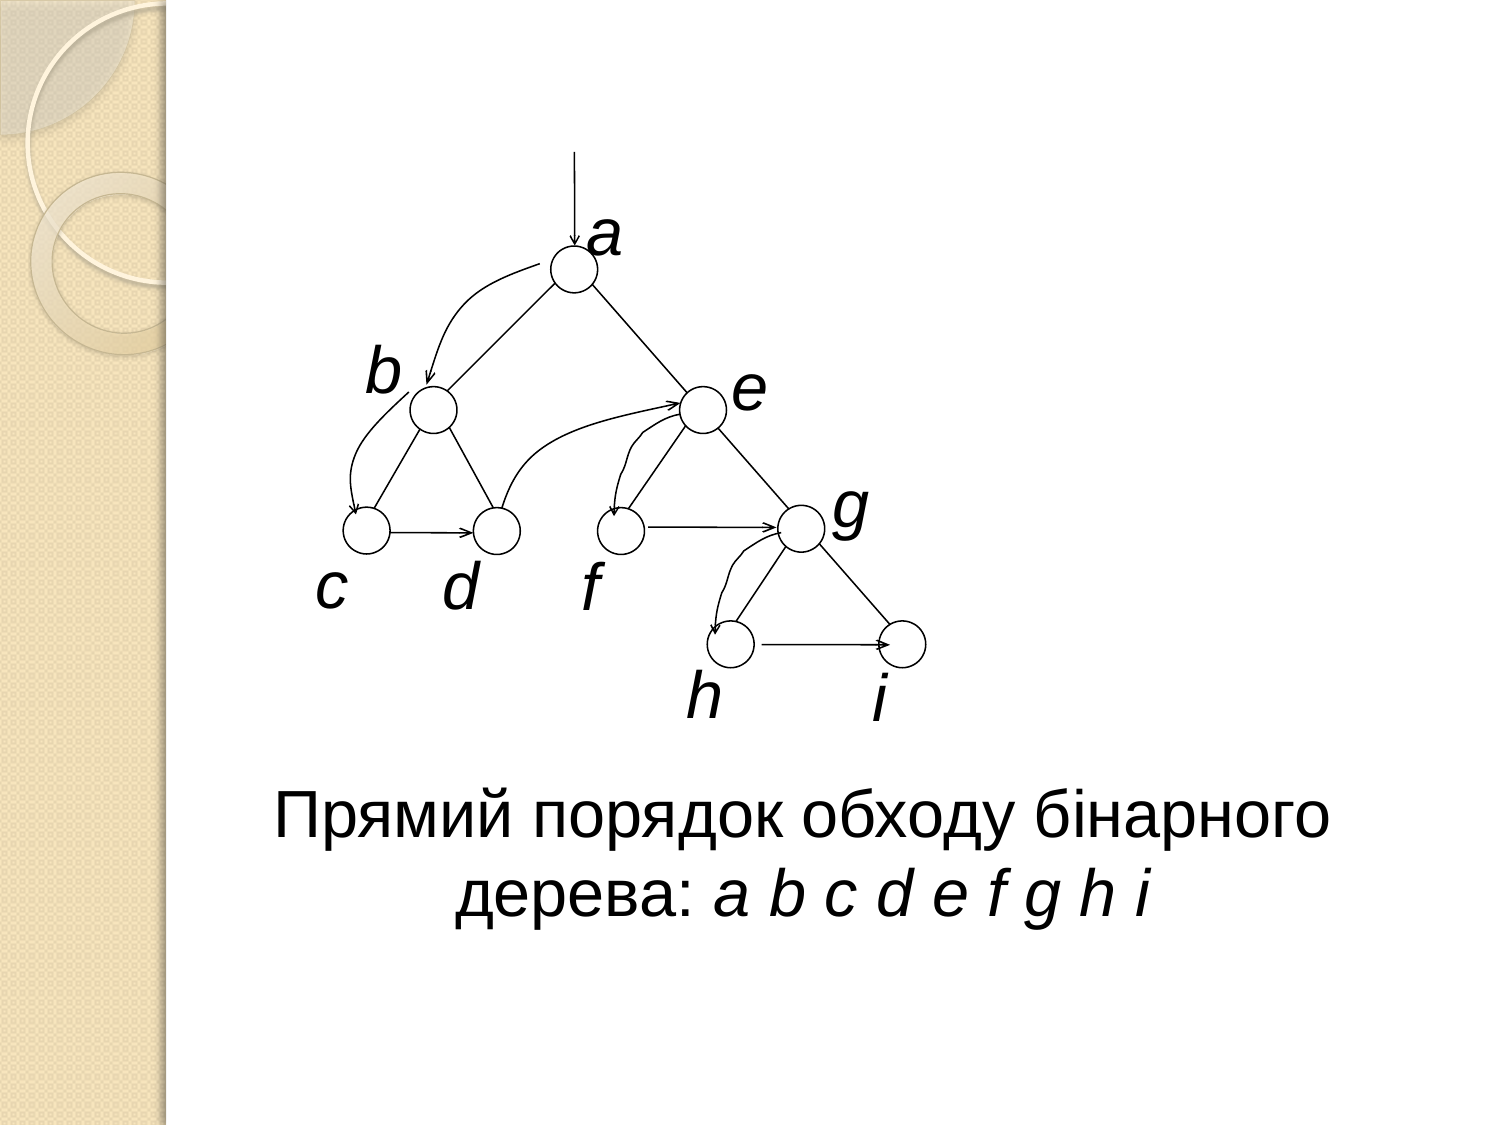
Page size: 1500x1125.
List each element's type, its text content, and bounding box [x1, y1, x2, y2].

text_box Прямий порядок обходу бінарного дерева: a b c d e f g h i [257, 762, 1348, 983]
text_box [210, 105, 1055, 789]
